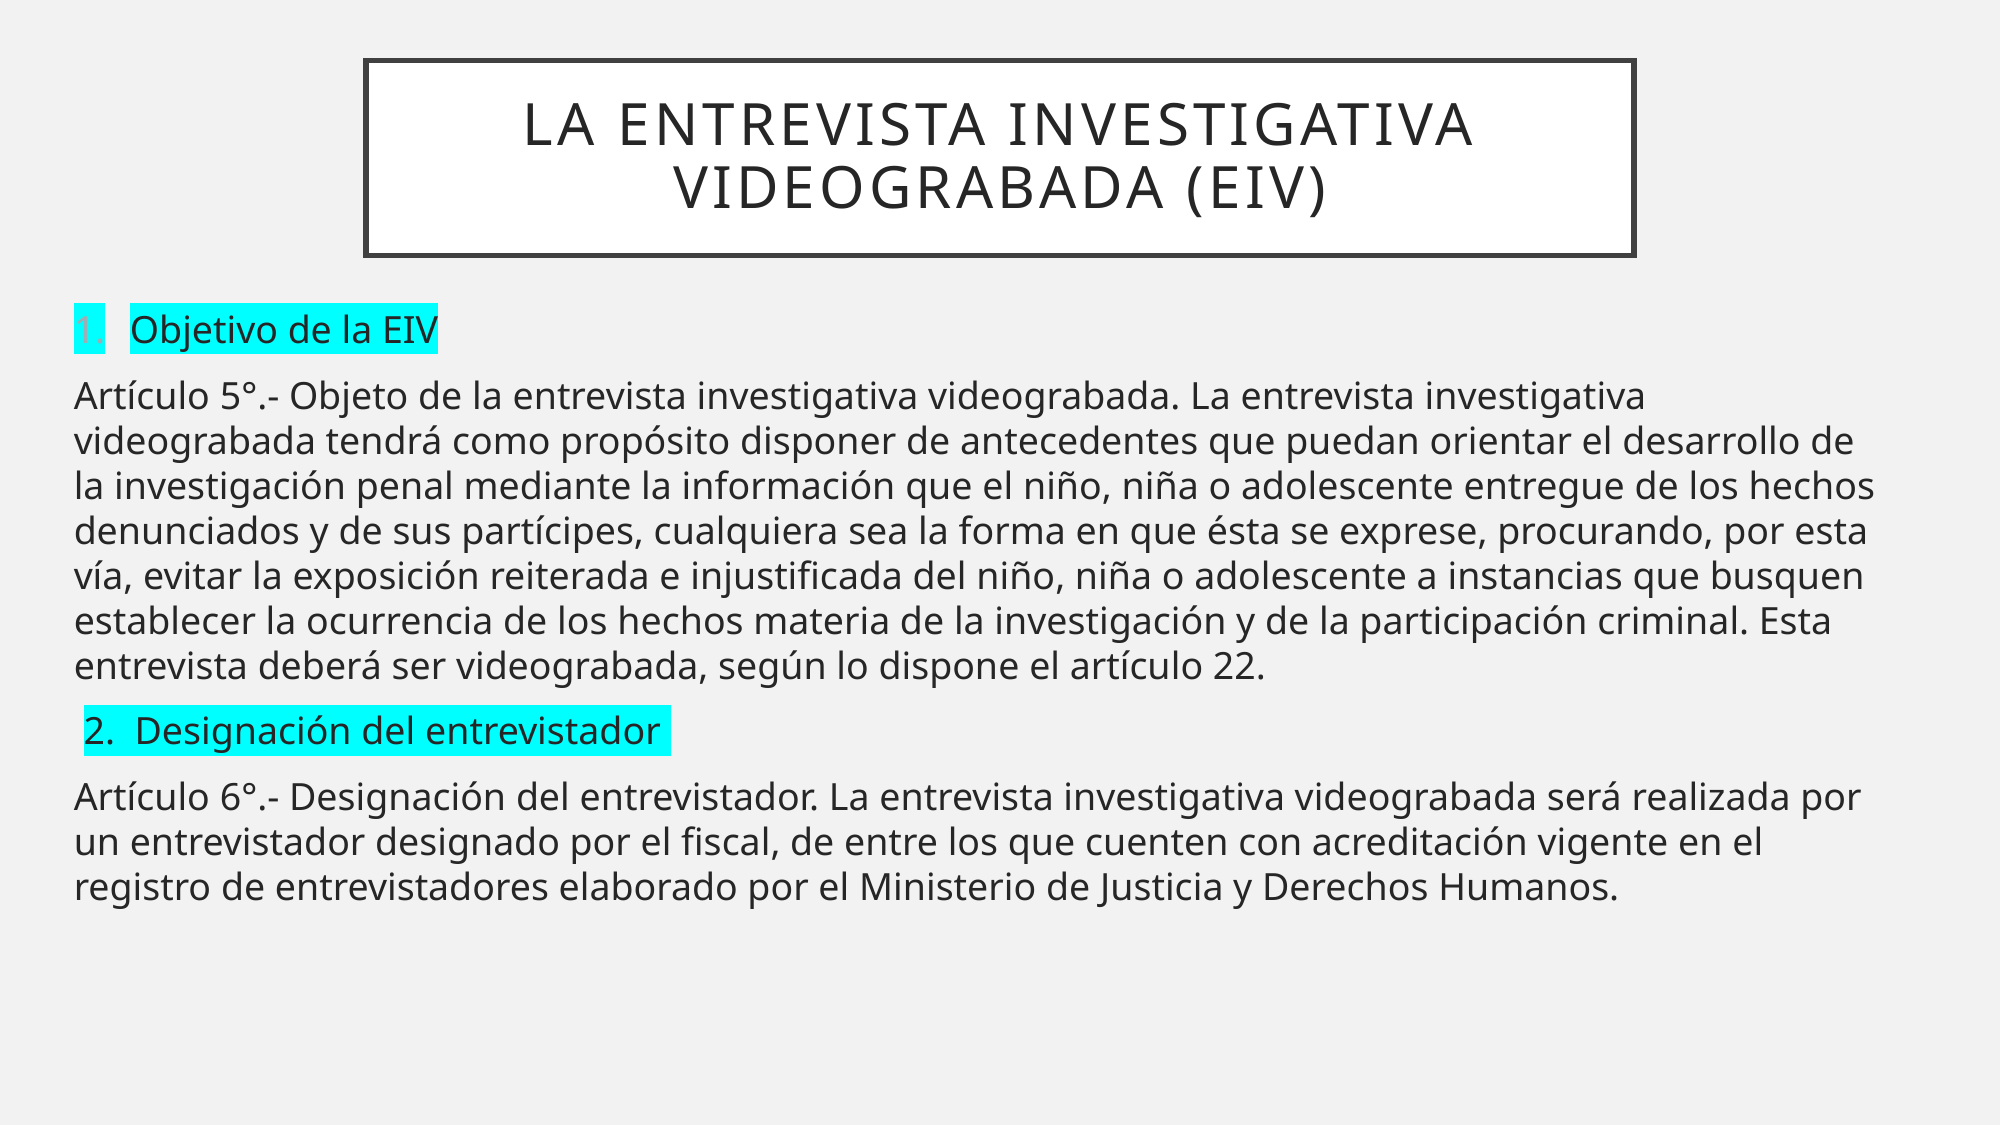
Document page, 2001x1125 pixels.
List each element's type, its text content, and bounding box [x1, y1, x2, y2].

list Objetivo de la EIV Artículo 5°.- Objeto de la entrevista investigativa videograbada. La entrevista investigativa videograbada tendrá como propósito disponer de antecedentes que puedan orientar el desarrollo de la investigación penal mediante la información que el niño, niña o adolescente entregue de los hechos denunciados y de sus partícipes, cualquiera sea la forma en que ésta se exprese, procurando, por esta vía, evitar la exposición reiterada e injustificada del niño, niña o adolescente a instancias que busquen establecer la ocurrencia de los hechos materia de la investigación y de la participación criminal. Esta entrevista deberá ser videograbada, según lo dispone el artículo 22. 2. Designación del entrevistador Artículo 6°.- Designación del entrevistador. La entrevista investigativa videograbada será realizada por un entrevistador designado por el fiscal, de entre los que cuenten con acreditación vigente en el registro de entrevistadores elaborado por el Ministerio de Justicia y Derechos Humanos. [58, 298, 1910, 1032]
title La entrevista investigativa videograbada (EIV) [363, 58, 1637, 258]
